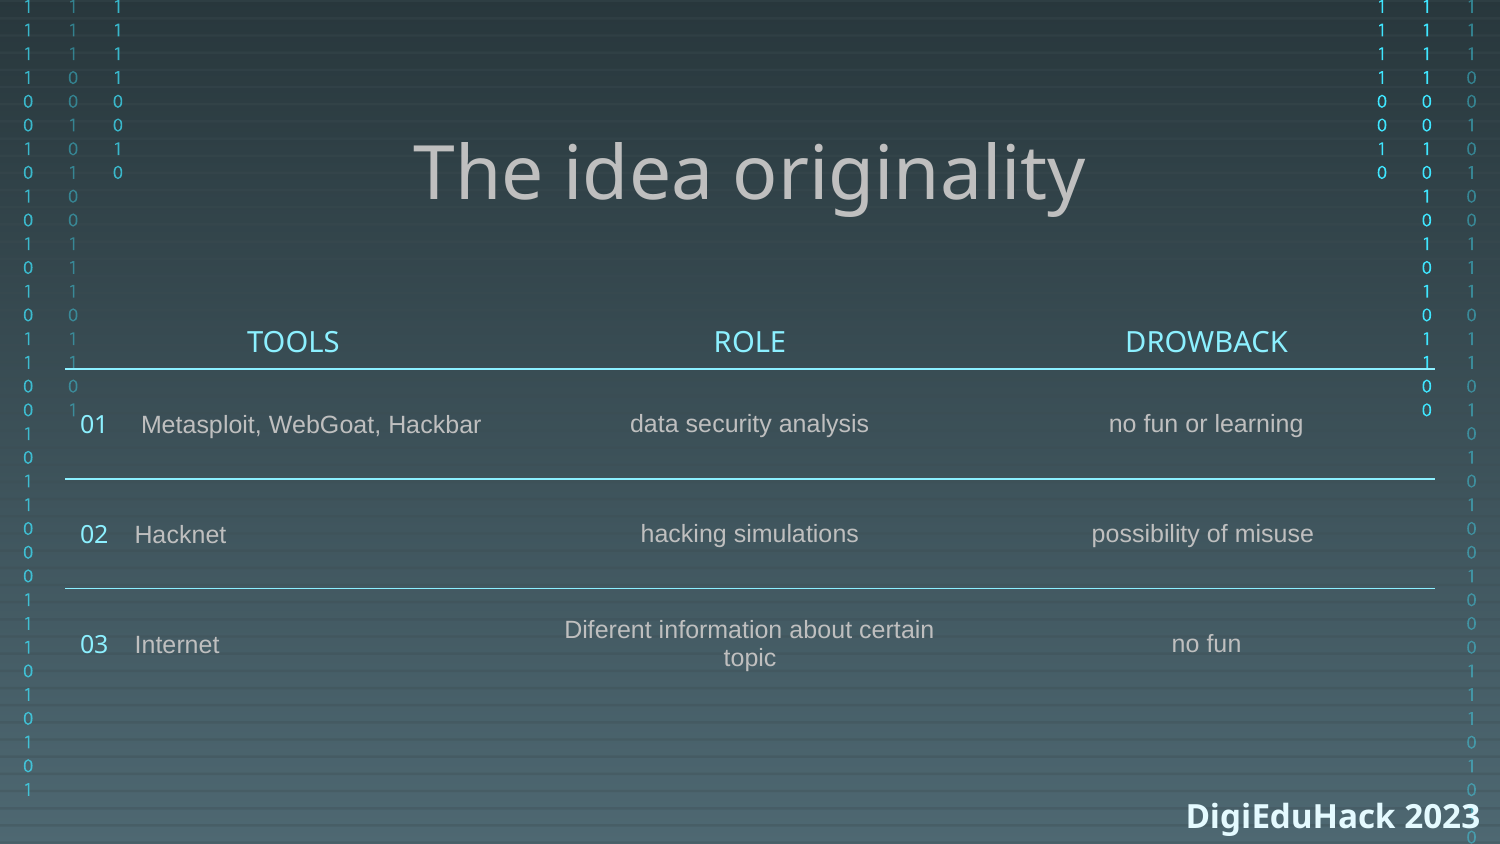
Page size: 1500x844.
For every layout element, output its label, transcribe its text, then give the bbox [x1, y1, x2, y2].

table_header ROLE [522, 259, 978, 368]
table_cell Diferent information about certain topic [522, 589, 978, 698]
table_cell no fun [978, 589, 1435, 698]
table_cell 02 Hacknet [65, 480, 522, 588]
table_cell possibility of misuse [978, 480, 1435, 588]
table_header DROWBACK [978, 259, 1435, 368]
table_cell hacking simulations [522, 480, 978, 588]
table_cell data security analysis [522, 370, 978, 478]
text_box DigiEduHack 2023 [1049, 780, 1500, 844]
table_cell no fun or learning [978, 370, 1435, 478]
table_cell 03 Internet [65, 589, 522, 698]
table_header TOOLS [65, 259, 522, 368]
table_cell 01 Metasploit, WebGoat, Hackbar [65, 370, 522, 478]
title The idea originality [118, 109, 1382, 207]
